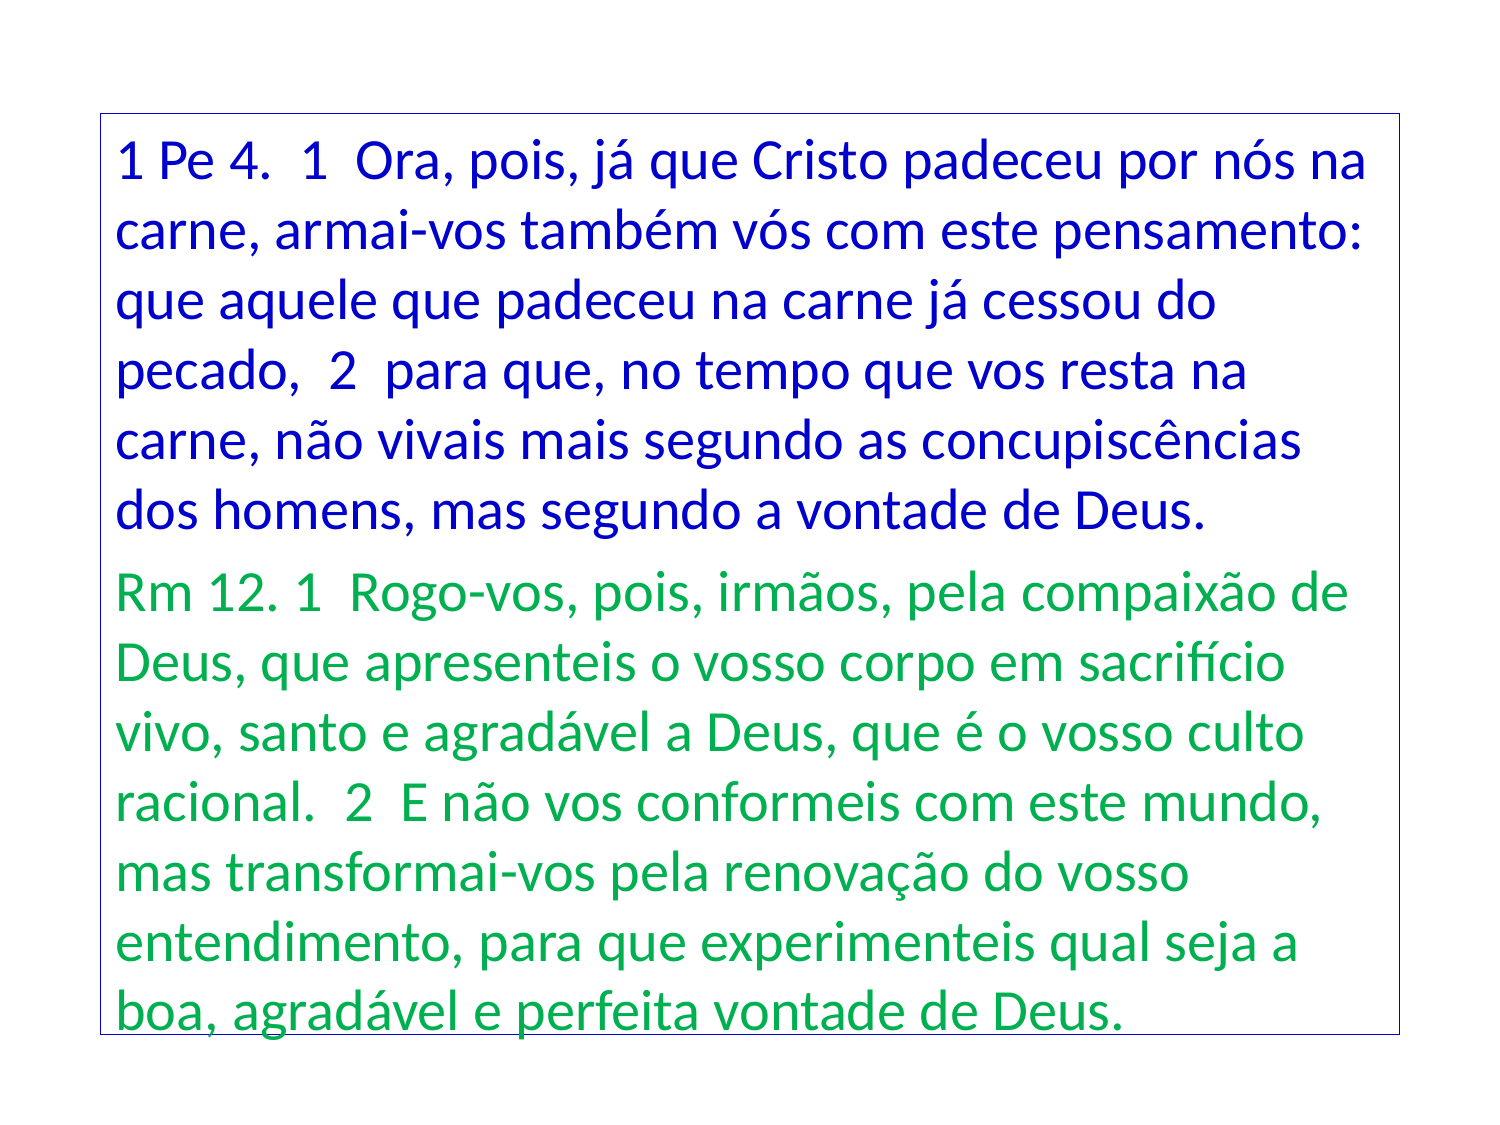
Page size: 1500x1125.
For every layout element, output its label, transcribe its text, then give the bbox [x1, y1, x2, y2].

list 1 Pe 4. 1 Ora, pois, já que Cristo padeceu por nós na carne, armai-vos também vós com este pensamento: que aquele que padeceu na carne já cessou do pecado, 2 para que, no tempo que vos resta na carne, não vivais mais segundo as concupiscências dos homens, mas segundo a vontade de Deus. Rm 12. 1 Rogo-vos, pois, irmãos, pela compaixão de Deus, que apresenteis o vosso corpo em sacrifício vivo, santo e agradável a Deus, que é o vosso culto racional. 2 E não vos conformeis com este mundo, mas transformai-vos pela renovação do vosso entendimento, para que experimenteis qual seja a boa, agradável e perfeita vontade de Deus. [100, 113, 1400, 1035]
